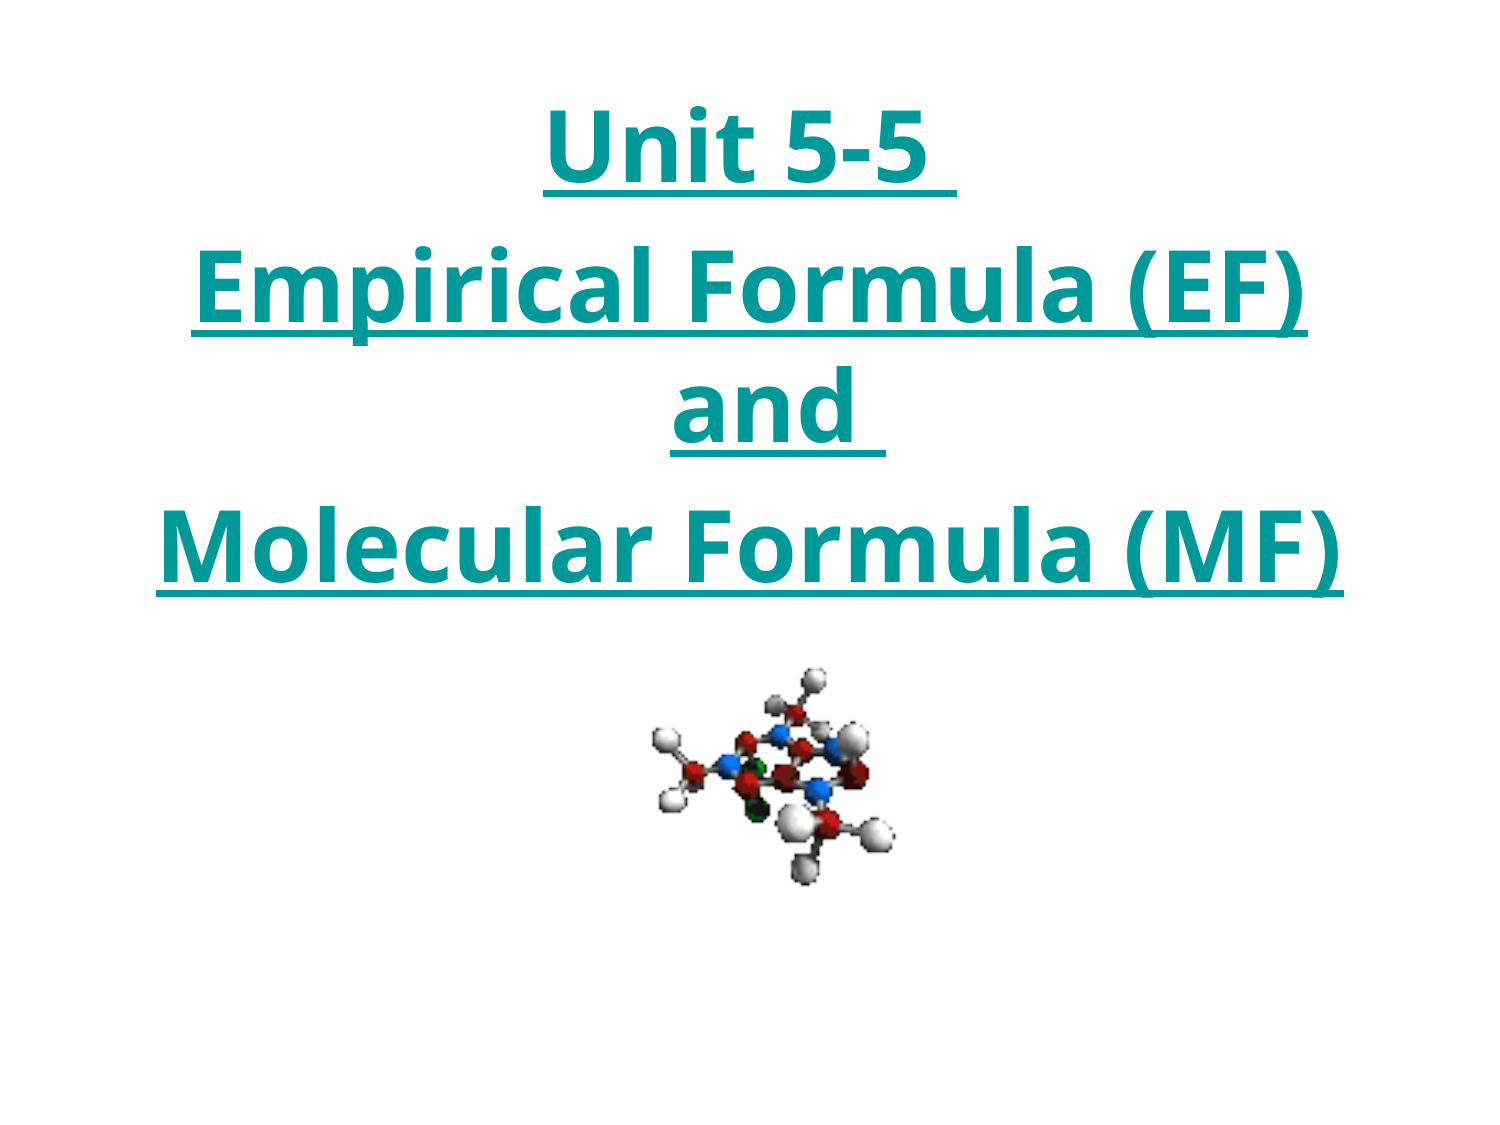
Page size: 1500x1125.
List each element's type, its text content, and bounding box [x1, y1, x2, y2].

list Unit 5-5 Empirical Formula (EF) and Molecular Formula (MF) [74, 74, 1426, 1006]
picture [587, 649, 951, 947]
